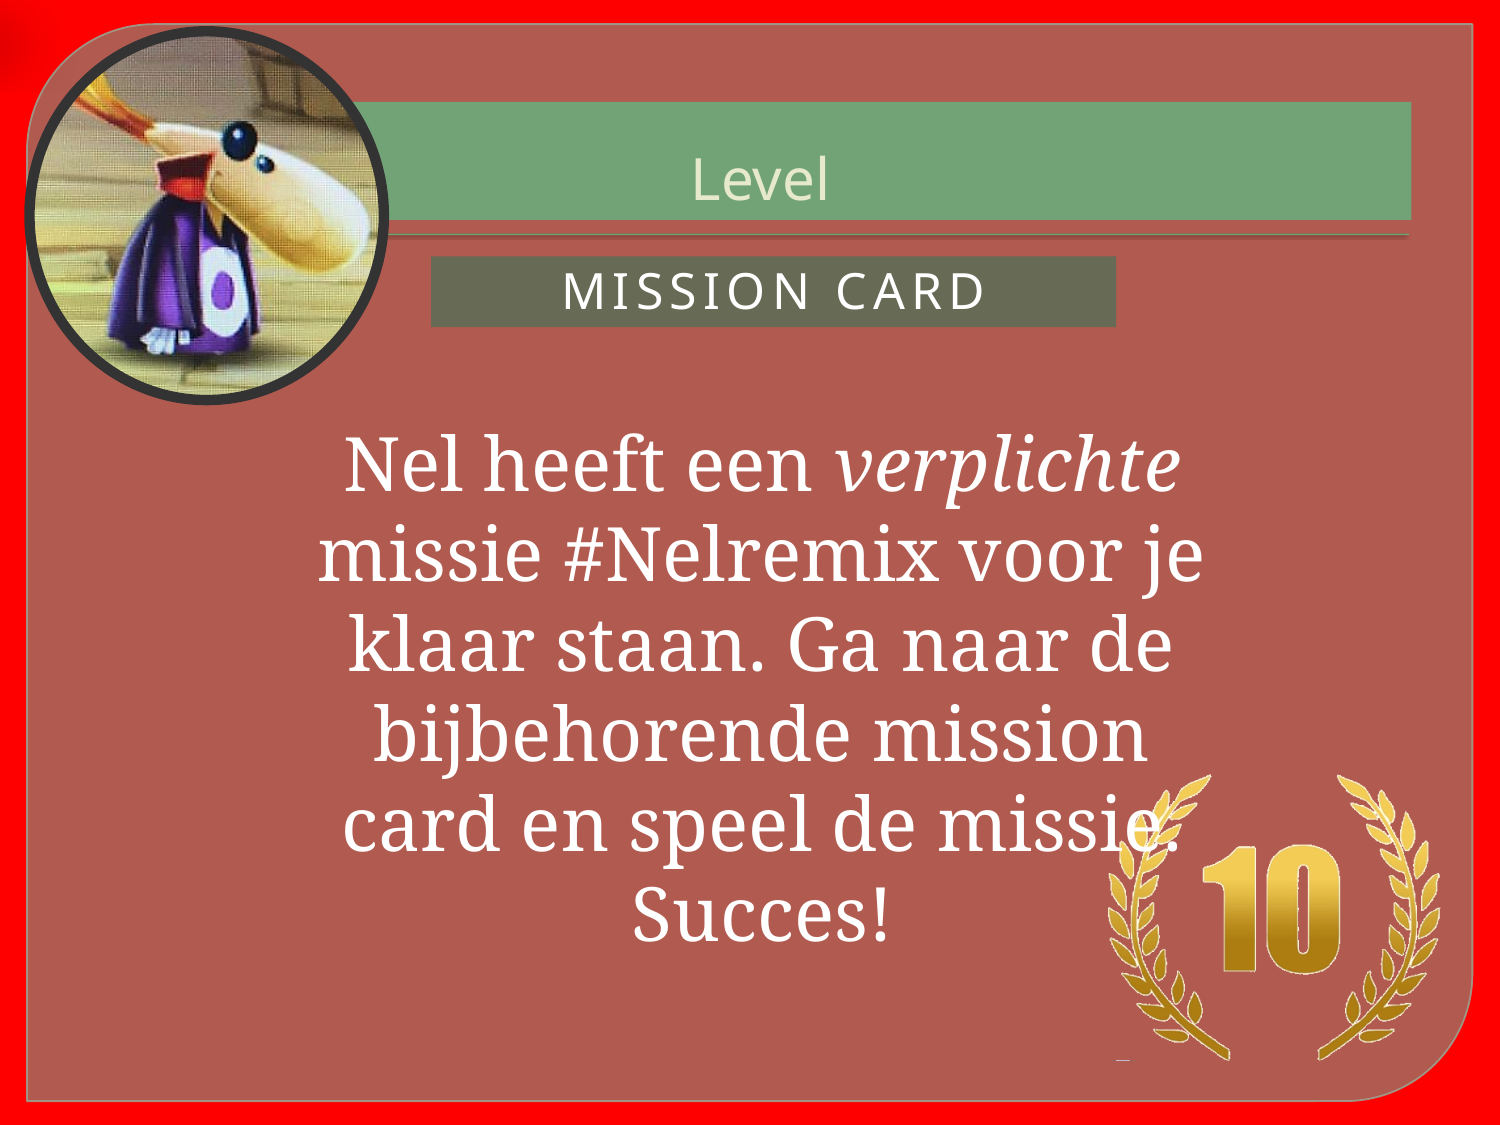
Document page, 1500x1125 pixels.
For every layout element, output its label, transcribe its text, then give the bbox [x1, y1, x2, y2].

title Level [390, 101, 1412, 220]
text_box Nel heeft een verplichte missie #Nelremix voor je klaar staan. Ga naar de bijbehorende mission card en speel de missie. Succes! [282, 408, 1243, 964]
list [29, 31, 385, 401]
picture [1104, 762, 1442, 1061]
text_box Mission card [431, 256, 1117, 328]
